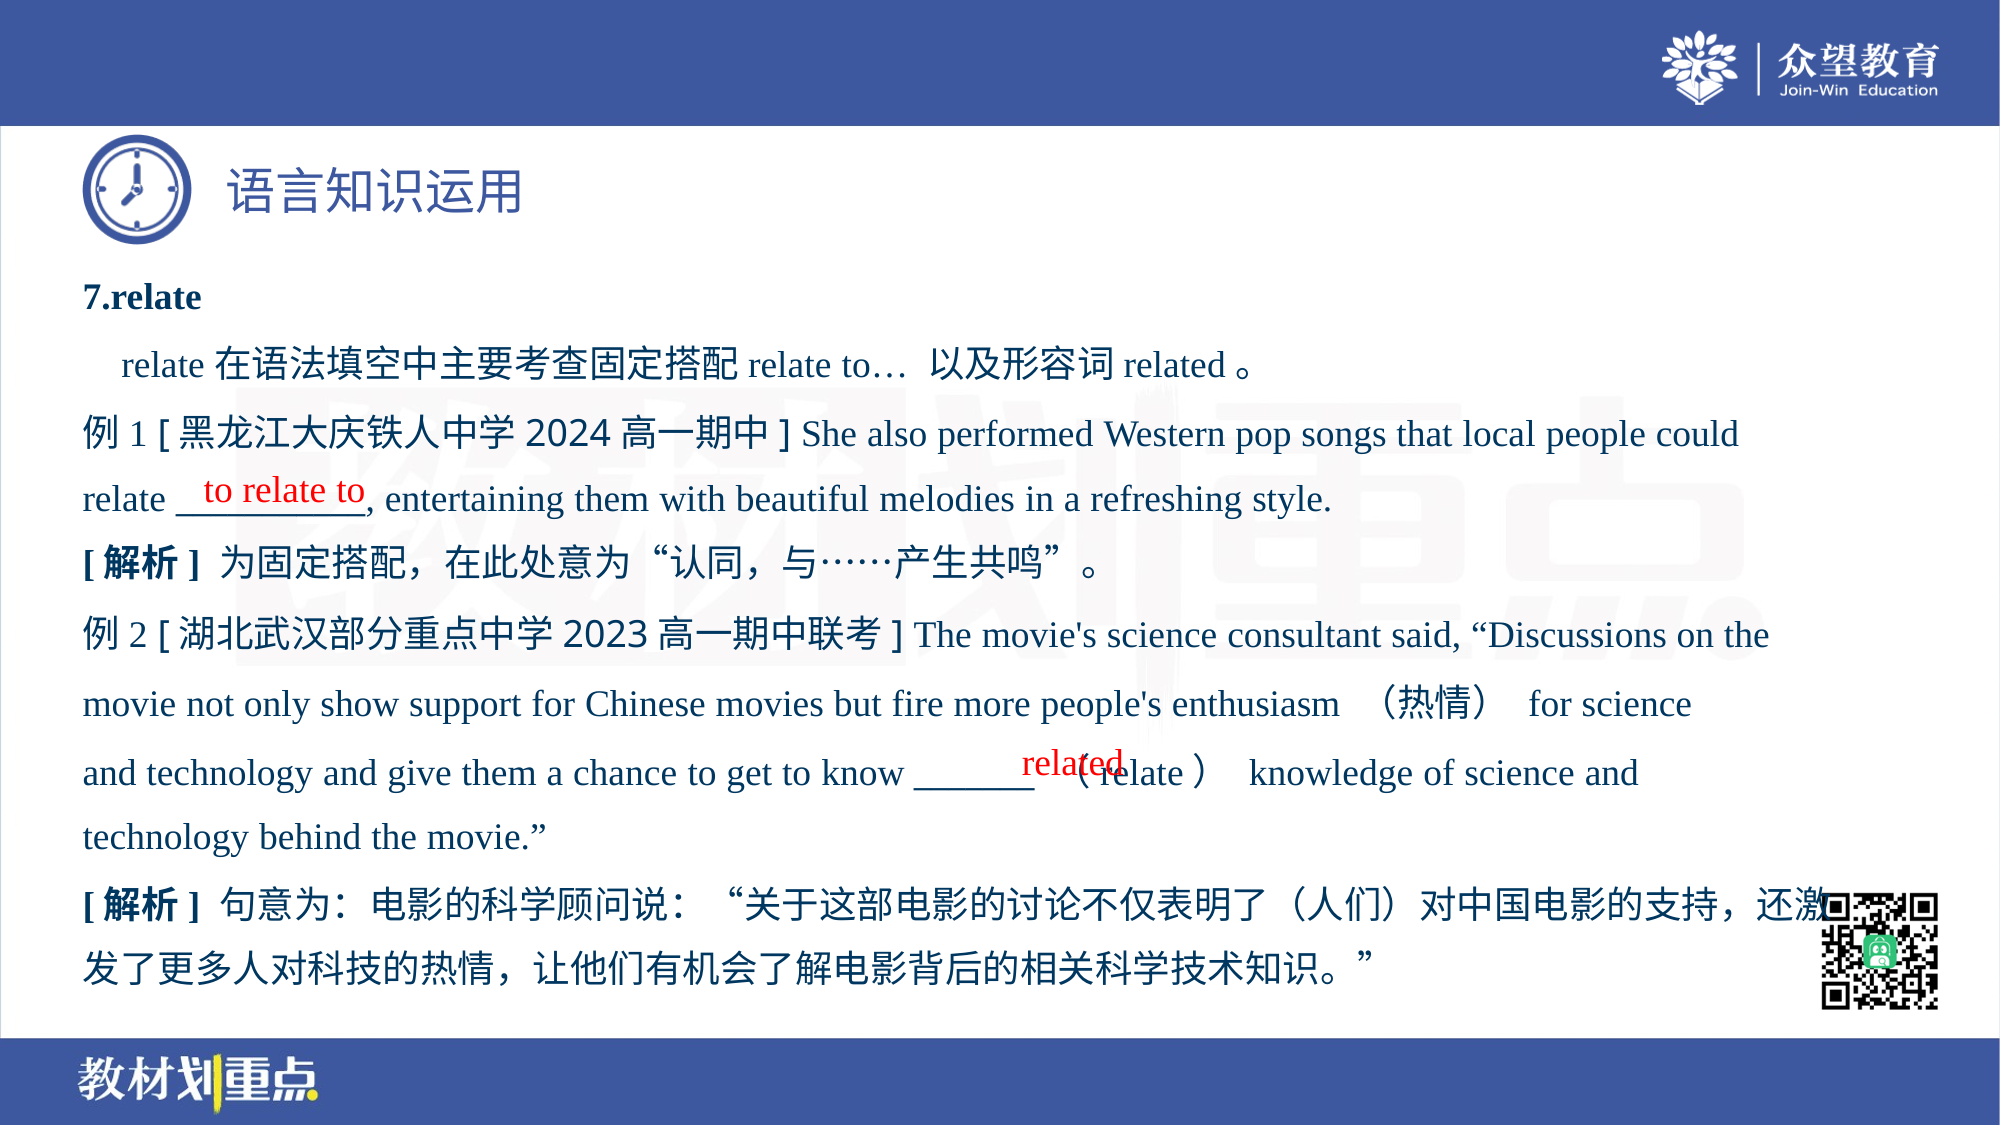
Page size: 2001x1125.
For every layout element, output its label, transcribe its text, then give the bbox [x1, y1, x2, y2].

text_box 7.relate relate在语法填空中主要考查固定搭配relate to… 以及形容词related。 例1 [黑龙江大庆铁人中学2024高一期中] She also performed Western pop songs that local people could relate ___________, entertaining them with beautiful melodies in a refreshing style. [82, 247, 1817, 512]
picture [0, 0, 2000, 1125]
text_box 例2 [湖北武汉部分重点中学2023高一期中联考] The movie's science consultant said, “Discussions on the movie not only show support for Chinese movies but fire more people's enthusiasm （热情） for science and technology and give them a chance to get to know _______ （relate） knowledge of science and technology behind the movie.” [82, 586, 1817, 851]
text_box to relate to [181, 445, 388, 504]
text_box [解析] 句意为：电影的科学顾问说：“关于这部电影的讨论不仅表明了（人们）对中国电影的支持，还激 发了更多人对科技的热情，让他们有机会了解电影背后的相关科学技术知识。” [82, 857, 1817, 984]
text_box related [1008, 718, 1138, 777]
text_box [解析] 为固定搭配，在此处意为“认同，与……产生共鸣”。 [82, 518, 1817, 577]
